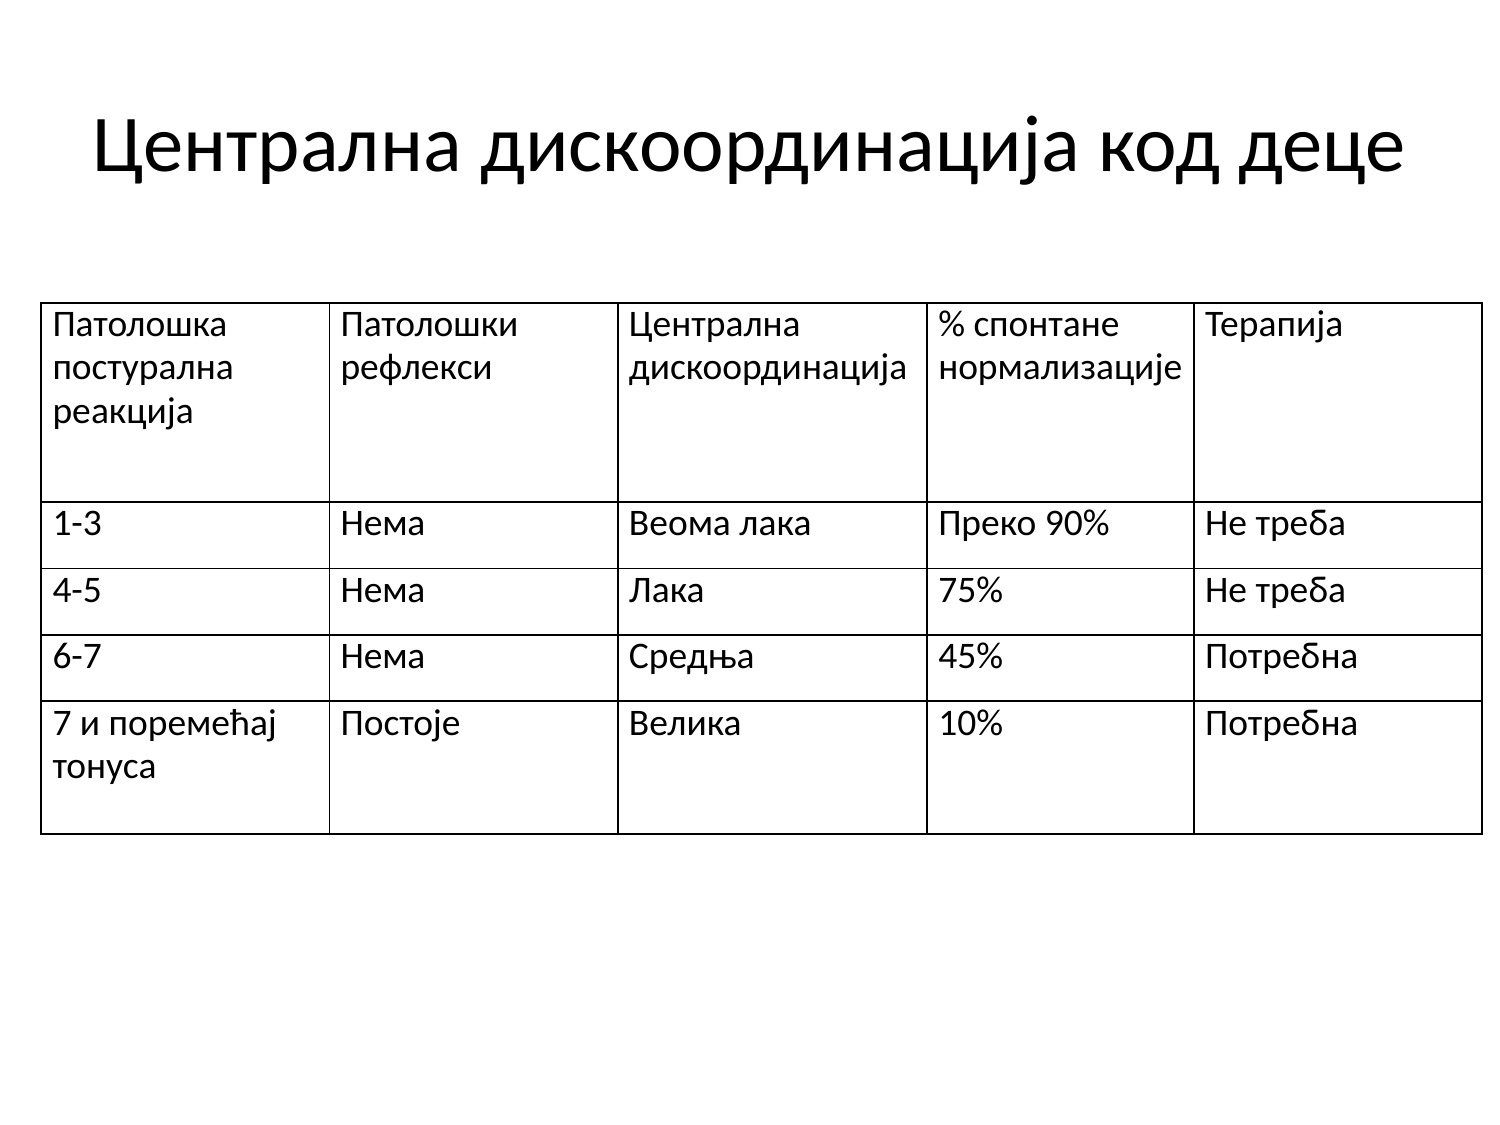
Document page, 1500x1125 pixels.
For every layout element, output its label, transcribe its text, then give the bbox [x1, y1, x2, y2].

table_cell Велика [619, 702, 926, 833]
table_cell Веома лака [619, 503, 926, 568]
table_cell 4-5 [42, 569, 329, 634]
table_cell Преко 90% [928, 503, 1193, 568]
table_cell 1-3 [42, 503, 329, 568]
table_header Патолошка постурална реакција [42, 304, 329, 501]
table_header % спонтане нормализације [928, 304, 1193, 501]
table_header Патолошки рефлекси [330, 304, 617, 501]
table_cell Нема [330, 503, 617, 568]
table_cell Не треба [1195, 503, 1481, 568]
table_cell 75% [928, 569, 1193, 634]
table_cell 10% [928, 702, 1193, 833]
table_cell Потребна [1195, 636, 1481, 700]
table_cell 6-7 [42, 636, 329, 700]
table_header Централна дискоординација [619, 304, 926, 501]
table_cell Нема [330, 569, 617, 634]
table_cell Нема [330, 636, 617, 700]
title Централна дискоординација код деце [75, 45, 1425, 233]
table_cell Средња [619, 636, 926, 700]
table_cell 7 и поремећај тонуса [42, 702, 329, 833]
table_cell Потребна [1195, 702, 1481, 833]
table_cell Не треба [1195, 569, 1481, 634]
table_header Терапија [1195, 304, 1481, 501]
table_cell Лака [619, 569, 926, 634]
table_cell 45% [928, 636, 1193, 700]
table_cell Постоје [330, 702, 617, 833]
